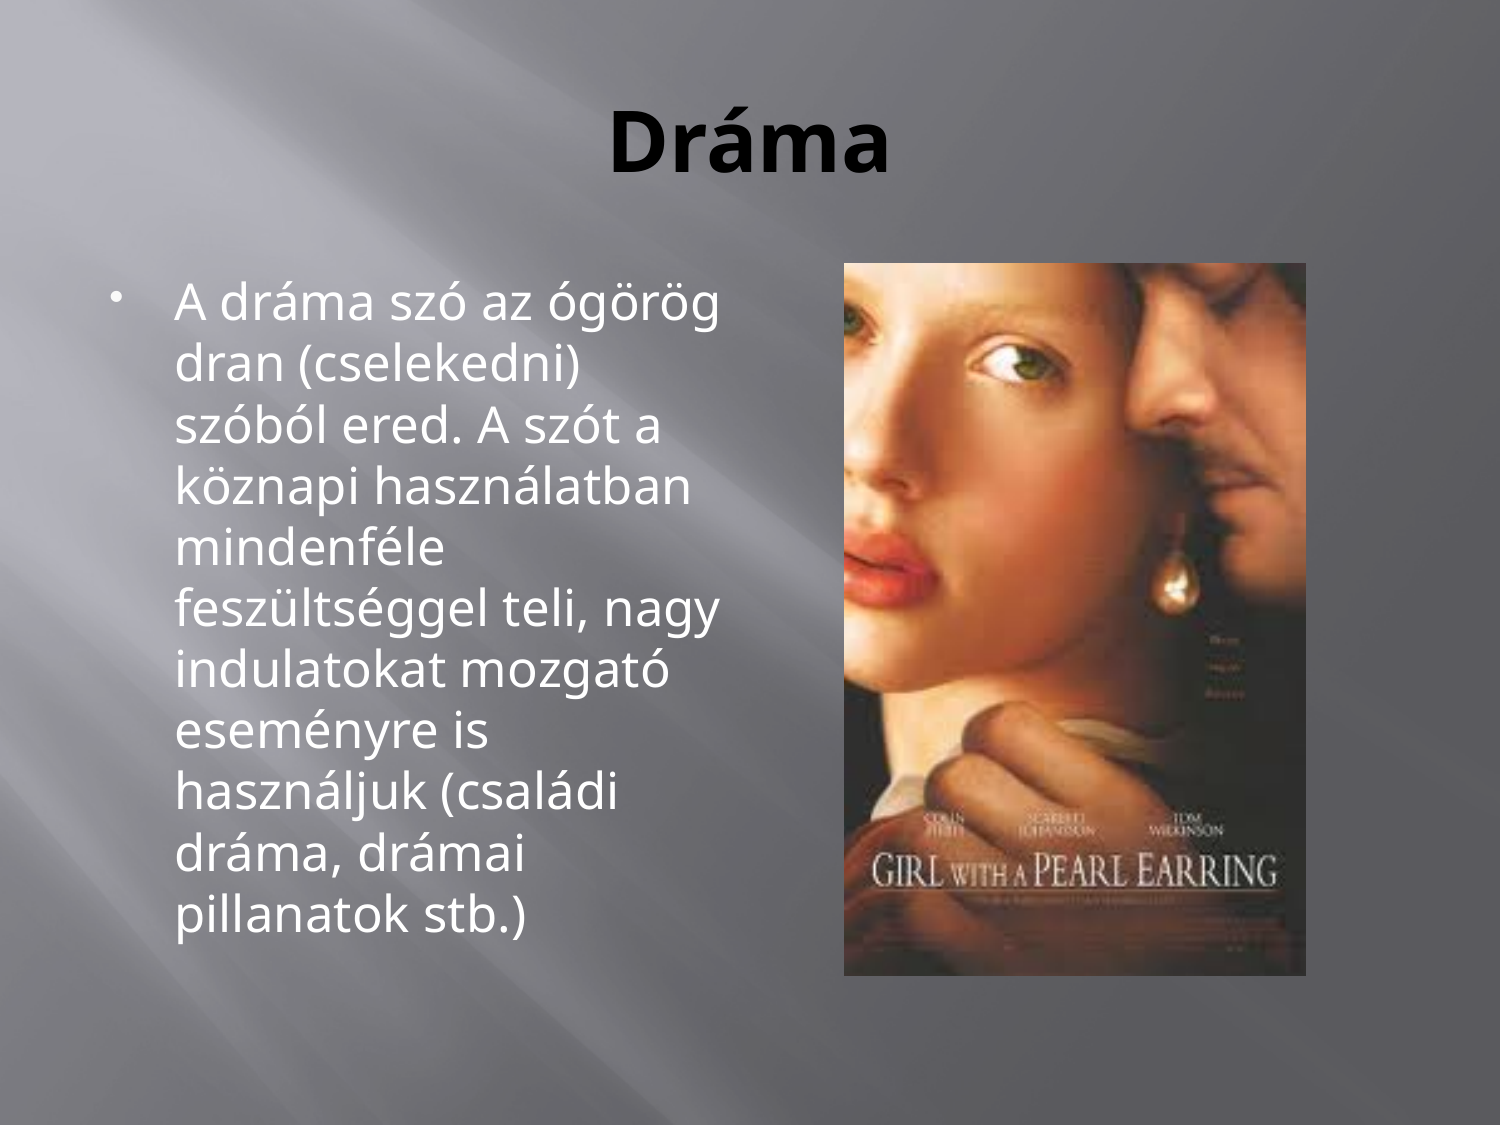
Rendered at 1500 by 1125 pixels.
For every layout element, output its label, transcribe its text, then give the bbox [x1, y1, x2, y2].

list A dráma szó az ógörög dran (cselekedni) szóból ered. A szót a köznapi használatban mindenféle feszültséggel teli, nagy indulatokat mozgató eseményre is használjuk (családi dráma, drámai pillanatok stb.) [75, 262, 738, 1005]
title Dráma [75, 45, 1425, 233]
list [844, 263, 1306, 977]
